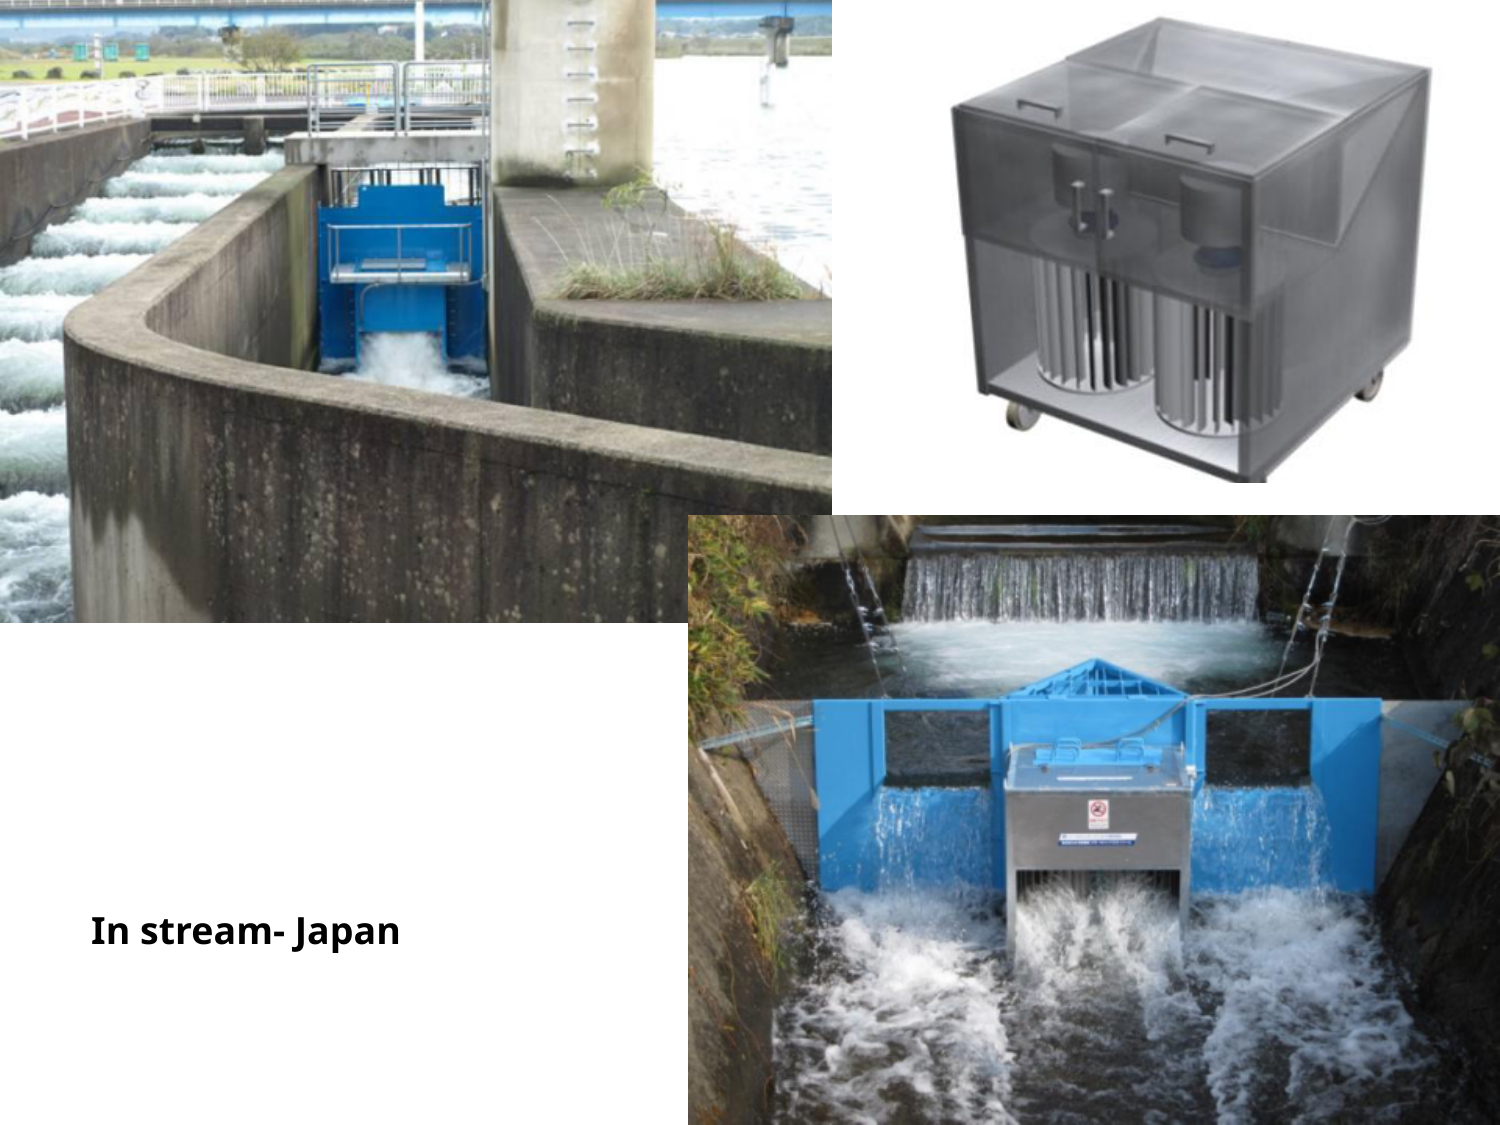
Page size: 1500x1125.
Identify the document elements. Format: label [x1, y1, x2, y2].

text_box [0, 0, 1500, 1125]
